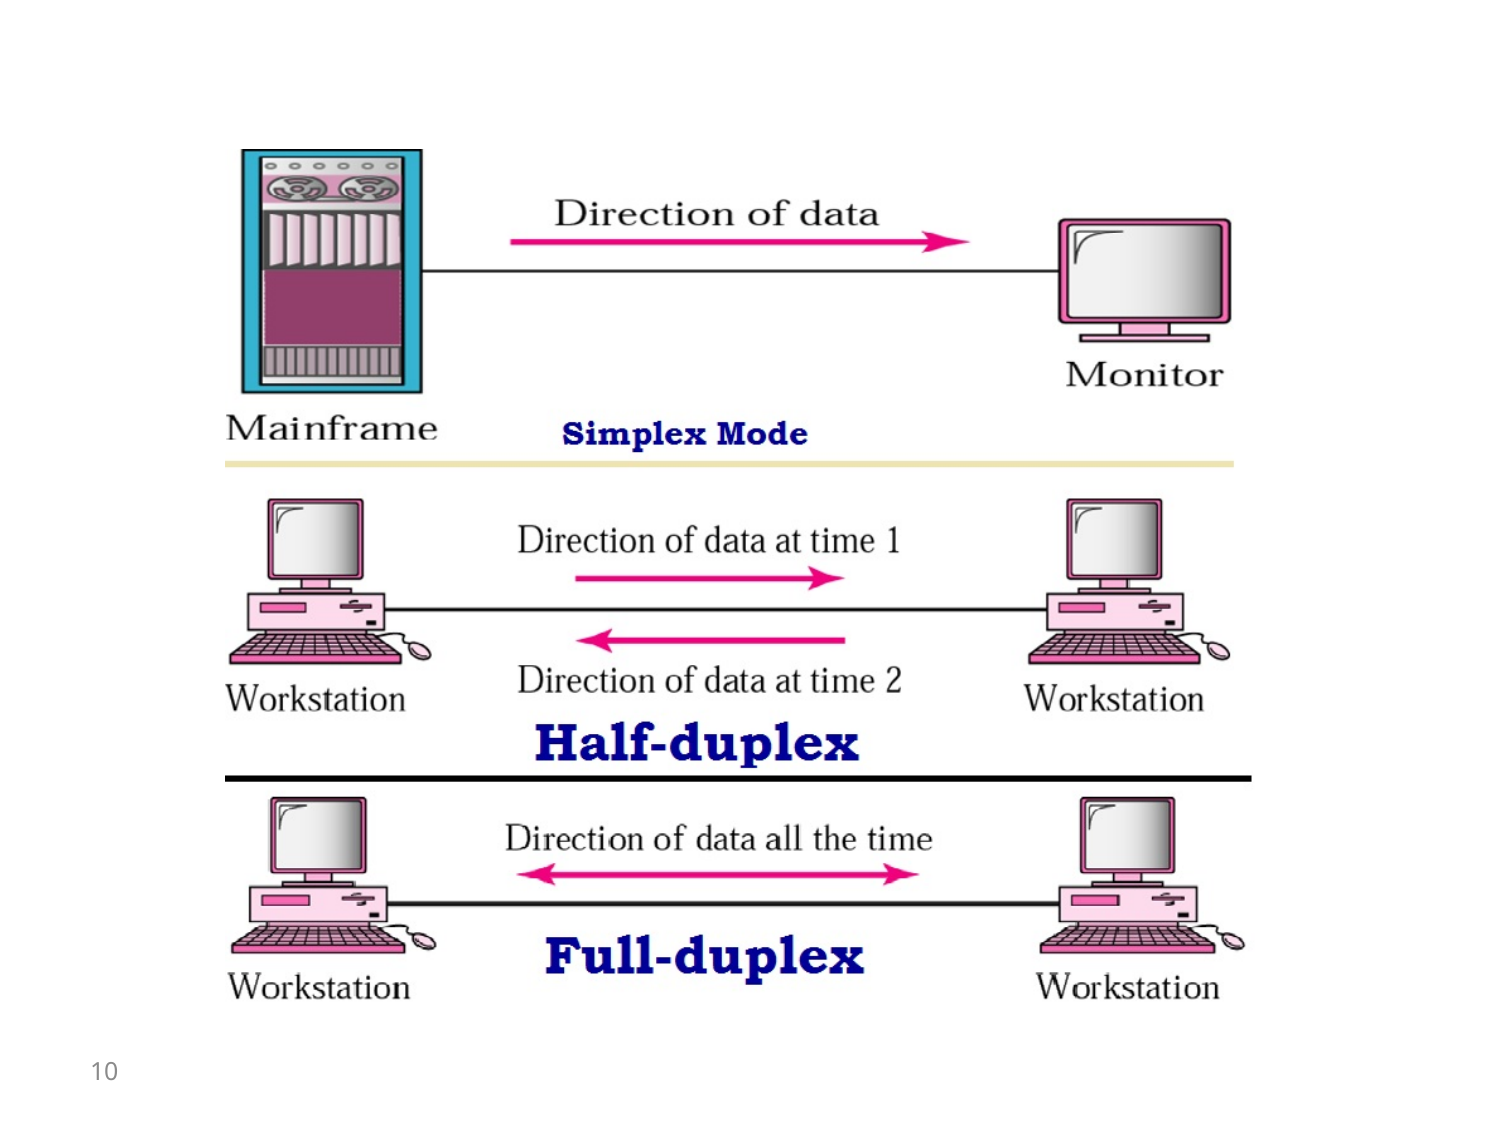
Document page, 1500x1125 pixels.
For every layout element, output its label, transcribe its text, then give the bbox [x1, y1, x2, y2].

slide_number 10 [75, 1042, 425, 1103]
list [224, 149, 1263, 1026]
